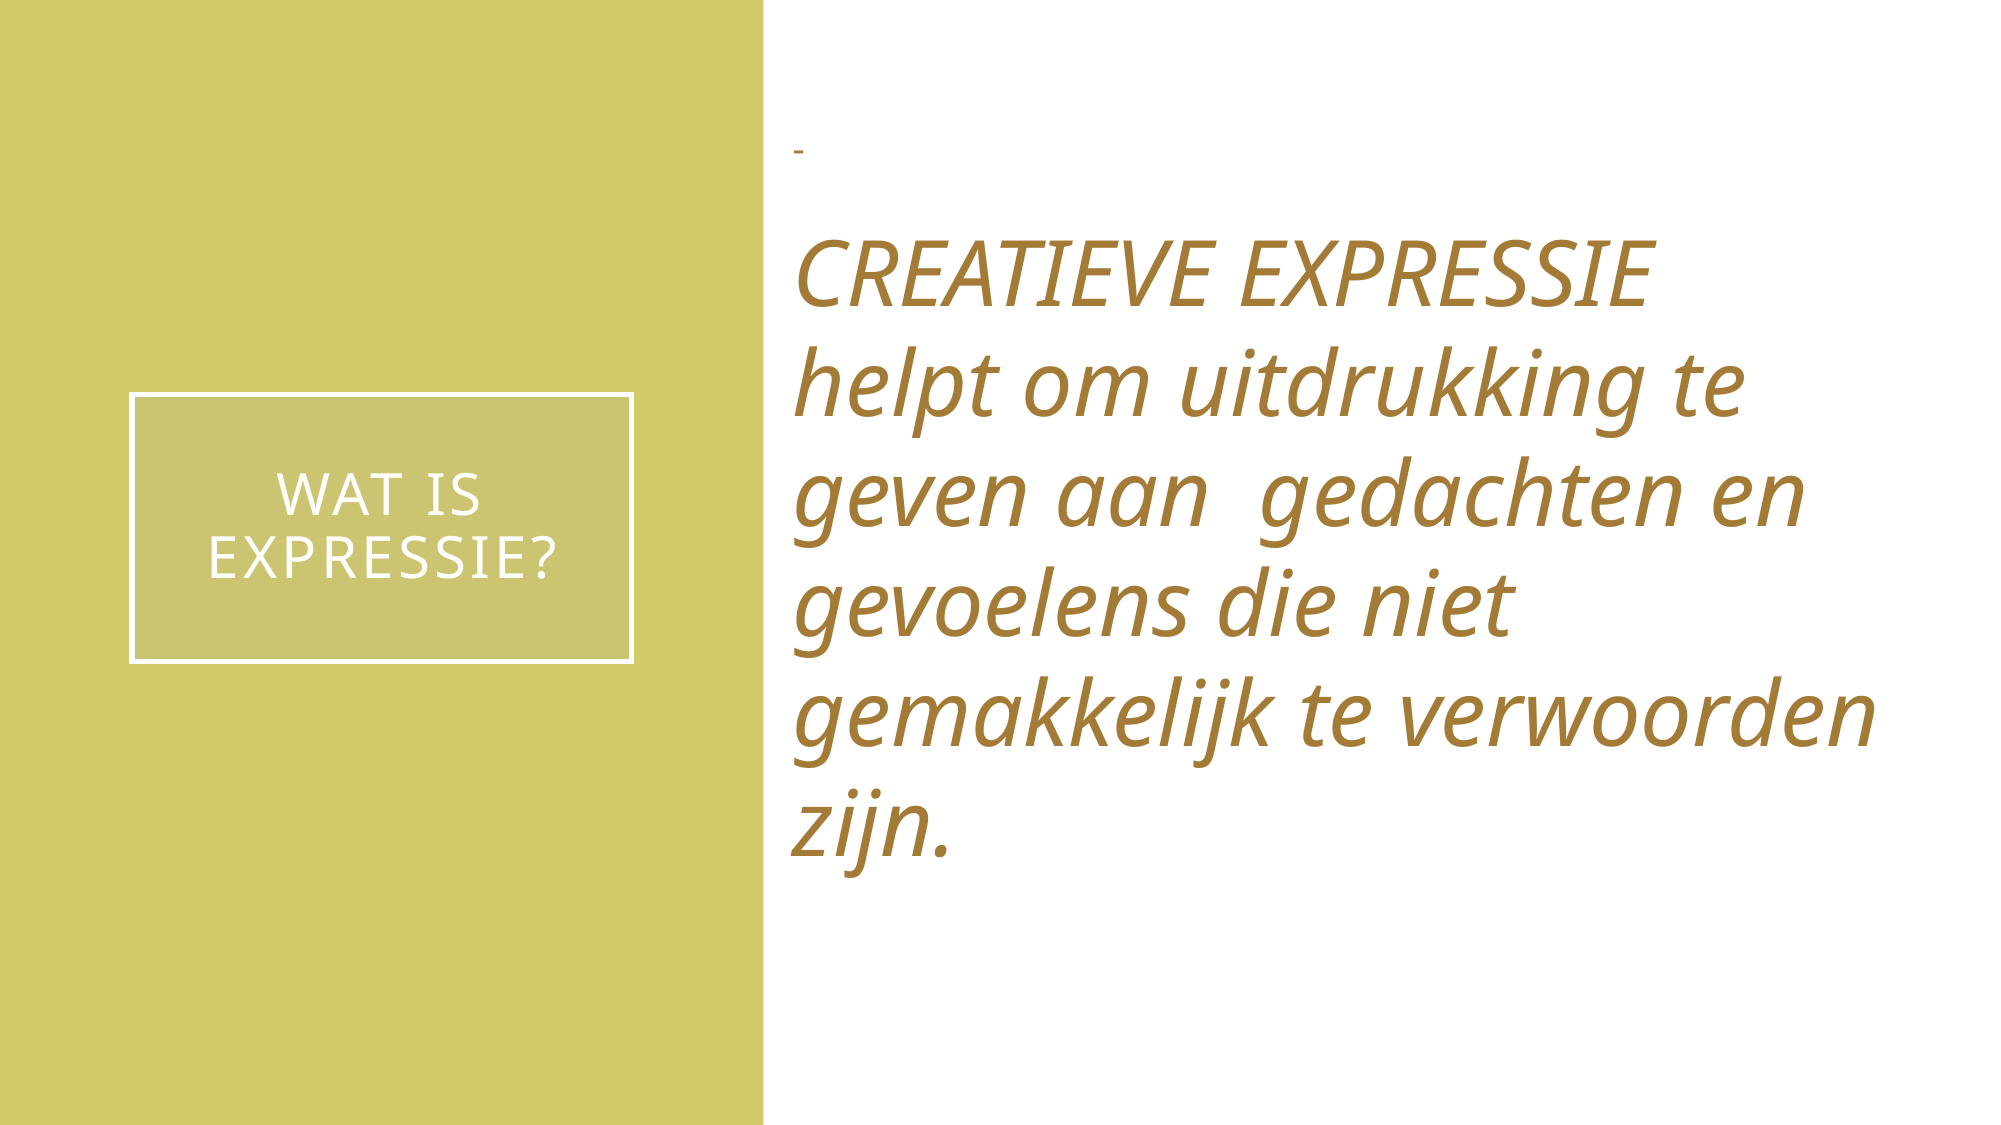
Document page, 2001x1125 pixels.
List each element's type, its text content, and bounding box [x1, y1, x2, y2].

text_box [762, 0, 2000, 1125]
text_box - CREATIEVE EXPRESSIE helpt om uitdrukking te geven aan gedachten en gevoelens die niet gemakkelijk te verwoorden zijn. - [777, 117, 1986, 1125]
title Wat is expressie? [129, 392, 634, 664]
